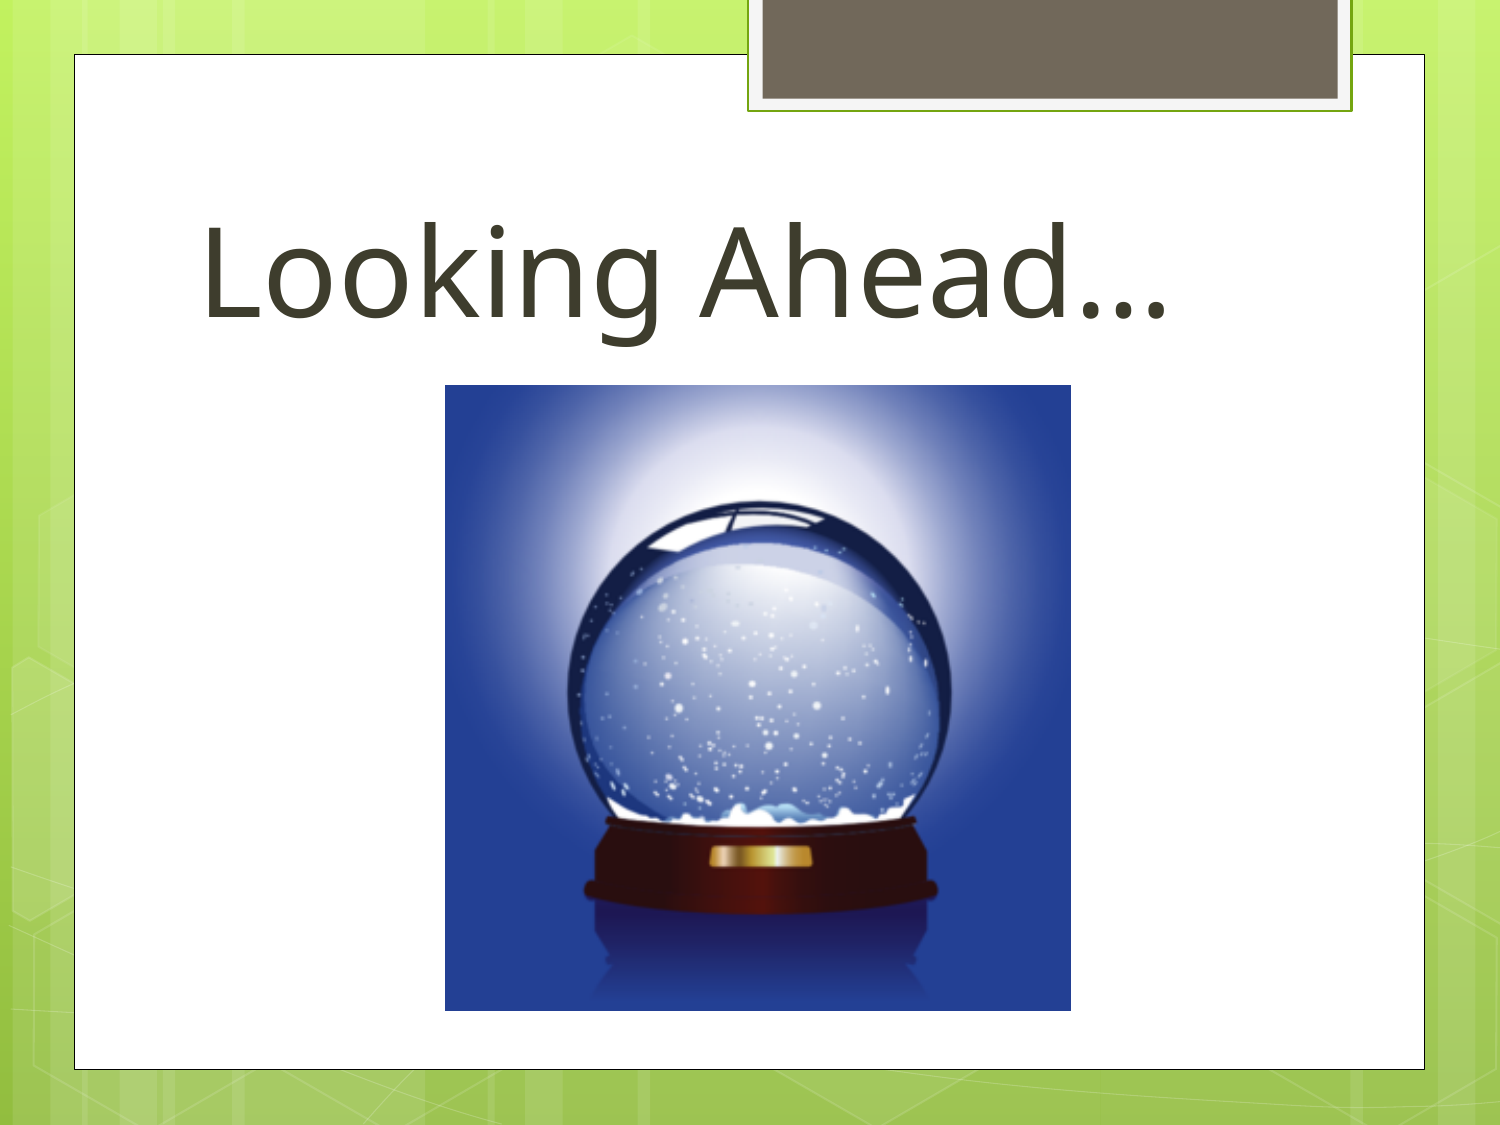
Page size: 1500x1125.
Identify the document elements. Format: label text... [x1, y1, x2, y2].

picture [444, 385, 1071, 1011]
list Looking Ahead… [171, 185, 1356, 404]
